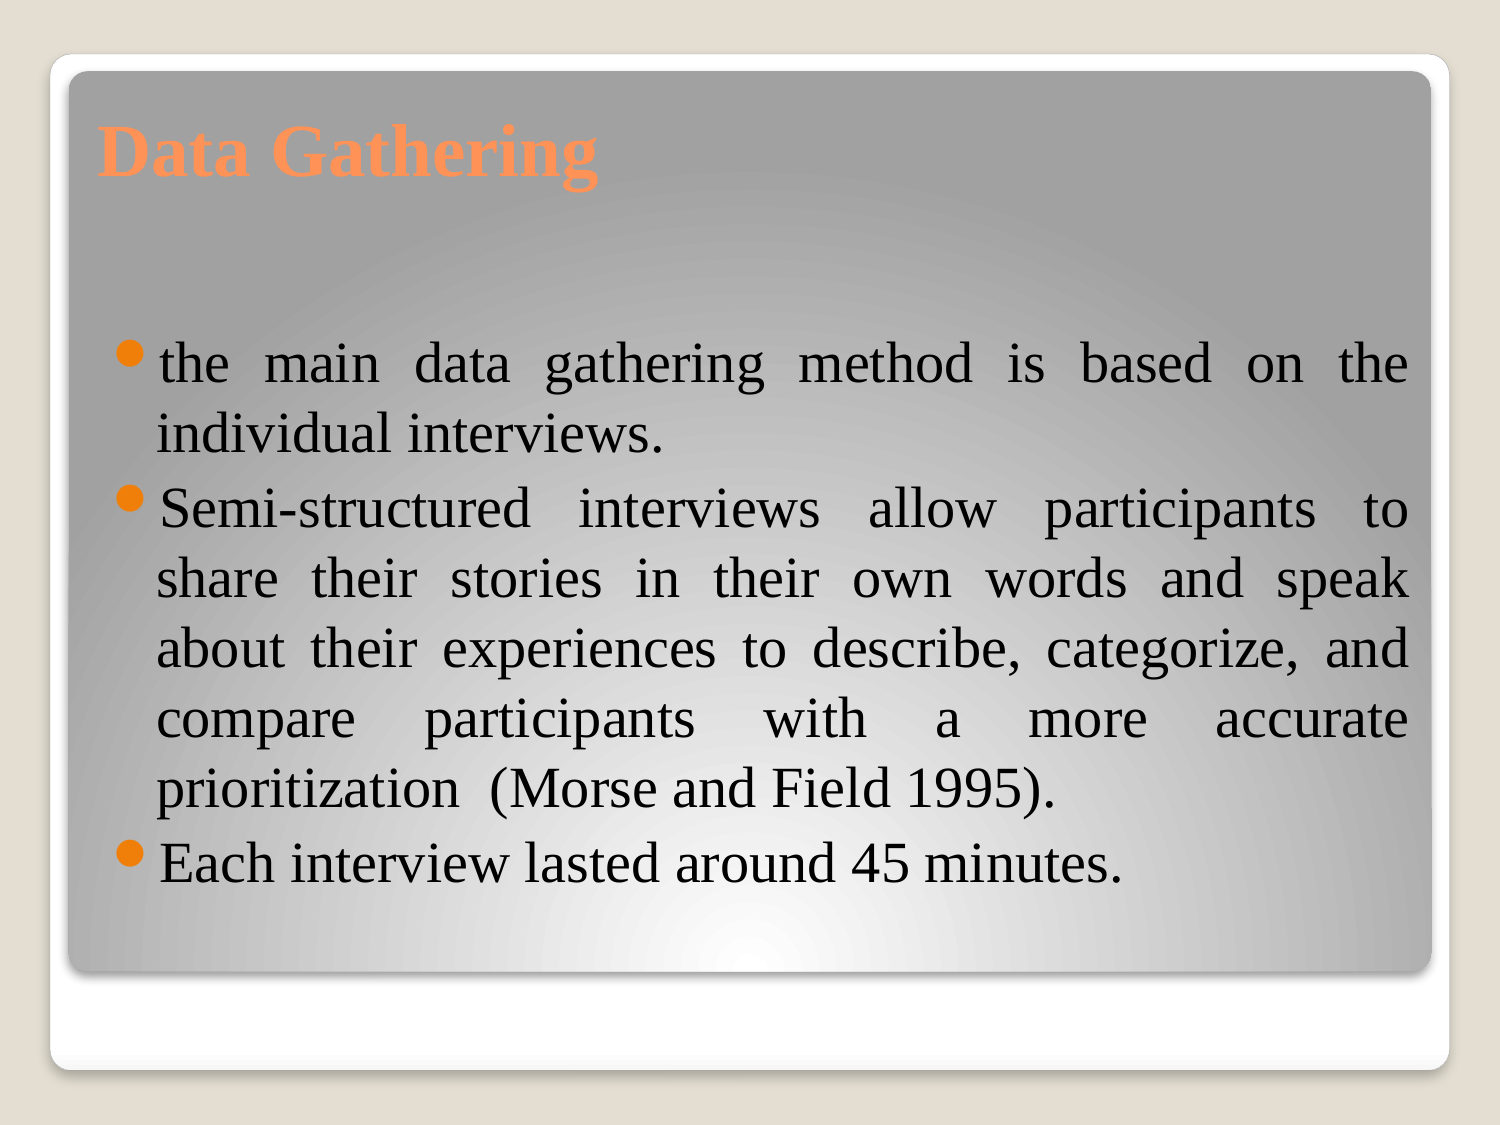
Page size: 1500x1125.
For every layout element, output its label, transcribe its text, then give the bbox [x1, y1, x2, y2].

title Data Gathering [82, 85, 1425, 200]
list the main data gathering method is based on the individual interviews. Semi-structured interviews allow participants to share their stories in their own words and speak about their experiences to describe, categorize, and compare participants with a more accurate prioritization (Morse and Field 1995). Each interview lasted around 45 minutes. [82, 234, 1425, 1008]
